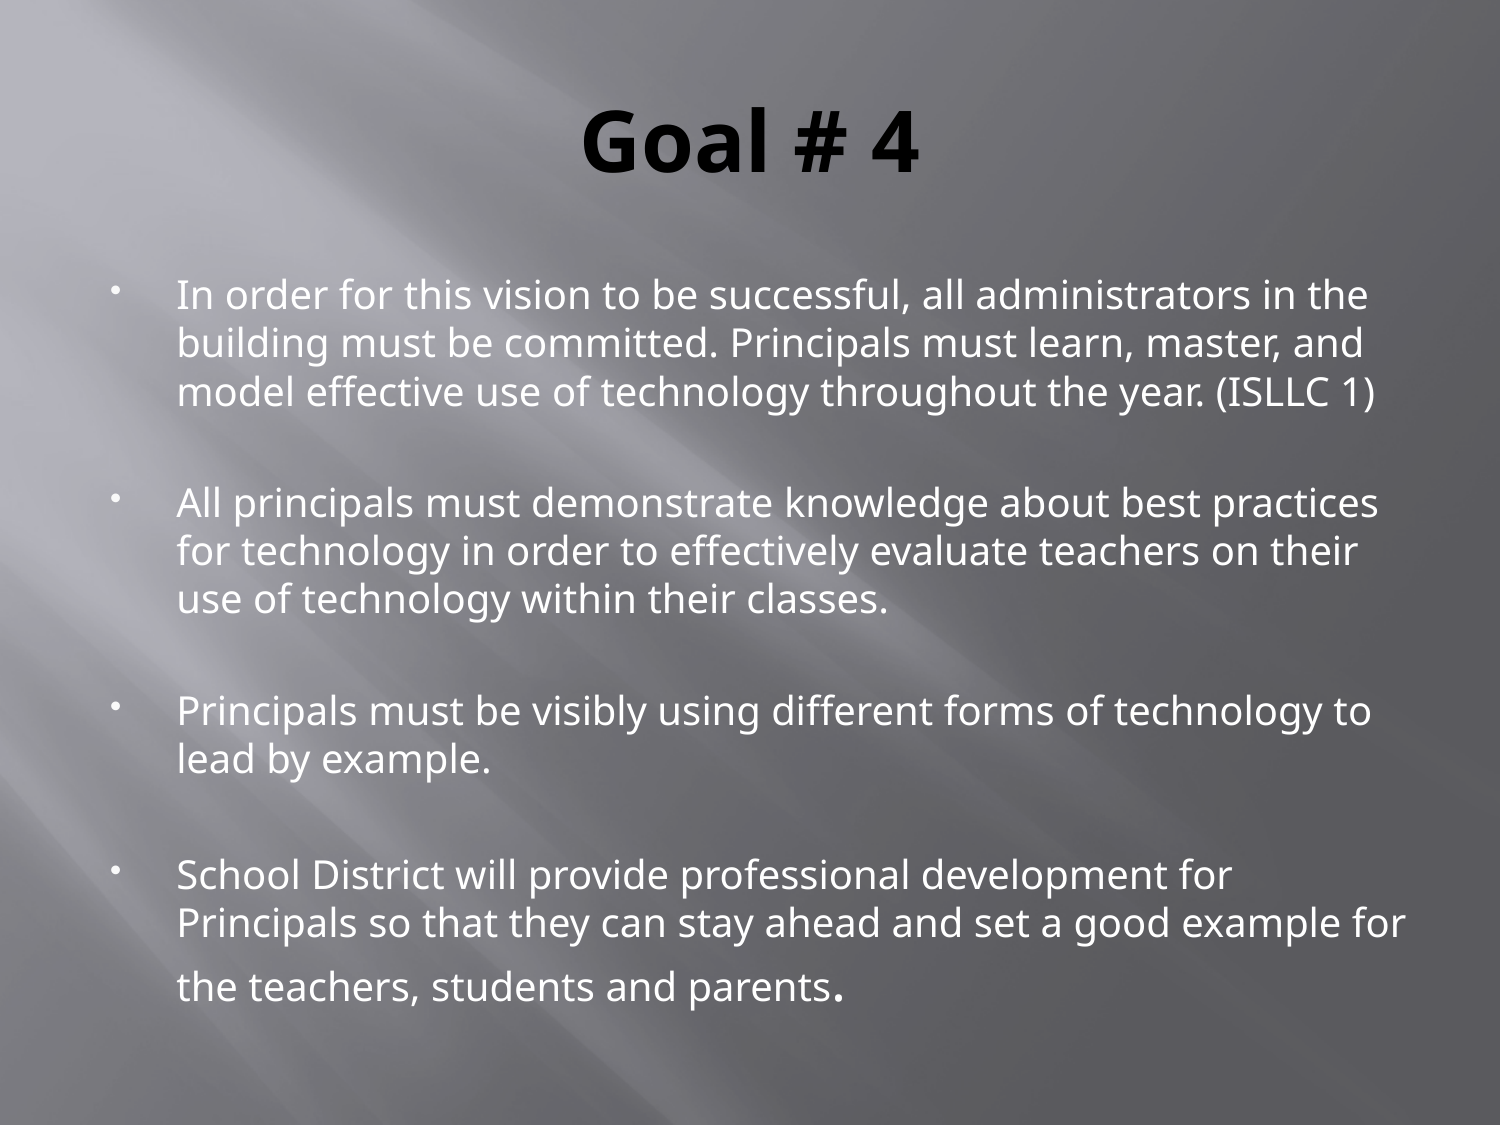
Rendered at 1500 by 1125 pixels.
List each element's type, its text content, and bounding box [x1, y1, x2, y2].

title Goal # 4 [75, 45, 1425, 233]
list In order for this vision to be successful, all administrators in the building must be committed. Principals must learn, master, and model effective use of technology throughout the year. (ISLLC 1) All principals must demonstrate knowledge about best practices for technology in order to effectively evaluate teachers on their use of technology within their classes. Principals must be visibly using different forms of technology to lead by example. School District will provide professional development for Principals so that they can stay ahead and set a good example for the teachers, students and parents. [75, 262, 1425, 1035]
